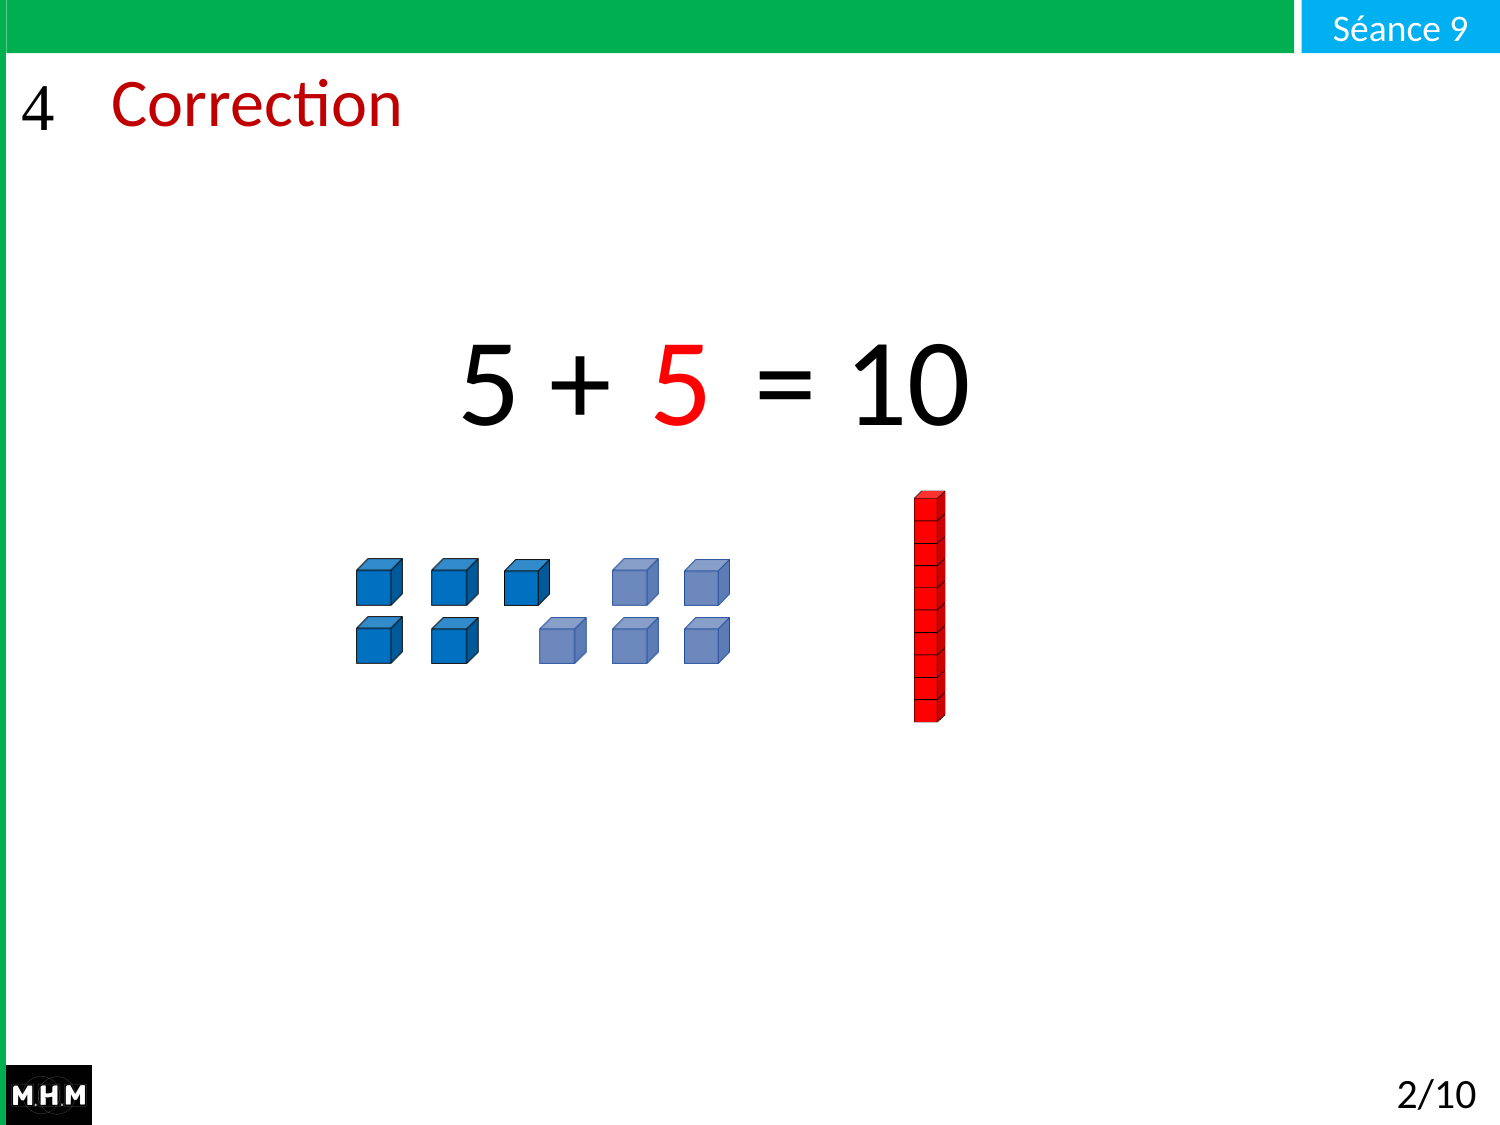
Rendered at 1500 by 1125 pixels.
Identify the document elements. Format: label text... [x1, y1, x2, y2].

text_box 5 + … = 10 [443, 292, 623, 458]
picture [428, 556, 482, 608]
picture [609, 556, 662, 608]
picture [536, 615, 590, 666]
picture [681, 615, 733, 666]
title Correction [96, 60, 1391, 150]
picture [353, 556, 406, 608]
text_box 5 [623, 292, 739, 458]
picture [428, 615, 482, 666]
picture [681, 557, 733, 608]
picture [6, 1065, 92, 1125]
text_box 5 + … = 10 [739, 292, 1044, 458]
picture [912, 489, 948, 724]
list 2/10 [1373, 1064, 1500, 1125]
picture [609, 615, 662, 666]
picture [500, 557, 553, 608]
picture [353, 614, 406, 666]
